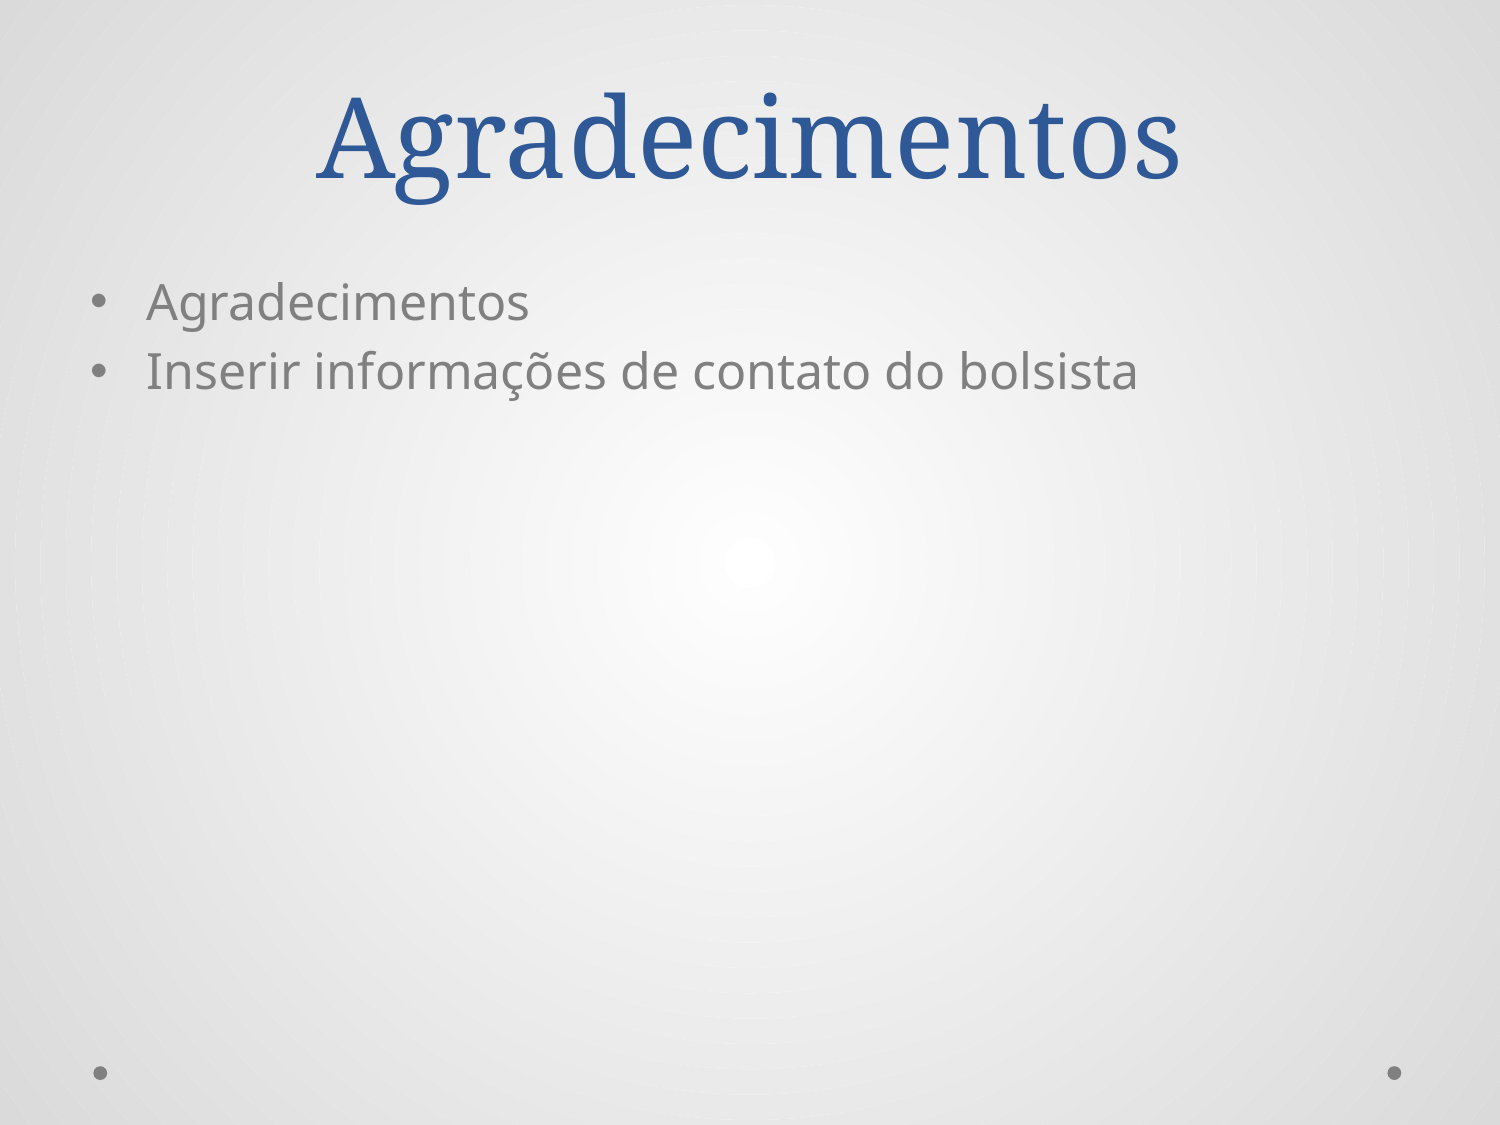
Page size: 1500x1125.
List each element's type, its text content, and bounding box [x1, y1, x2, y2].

list Agradecimentos Inserir informações de contato do bolsista [75, 262, 1425, 1005]
title Agradecimentos [75, 66, 1425, 209]
